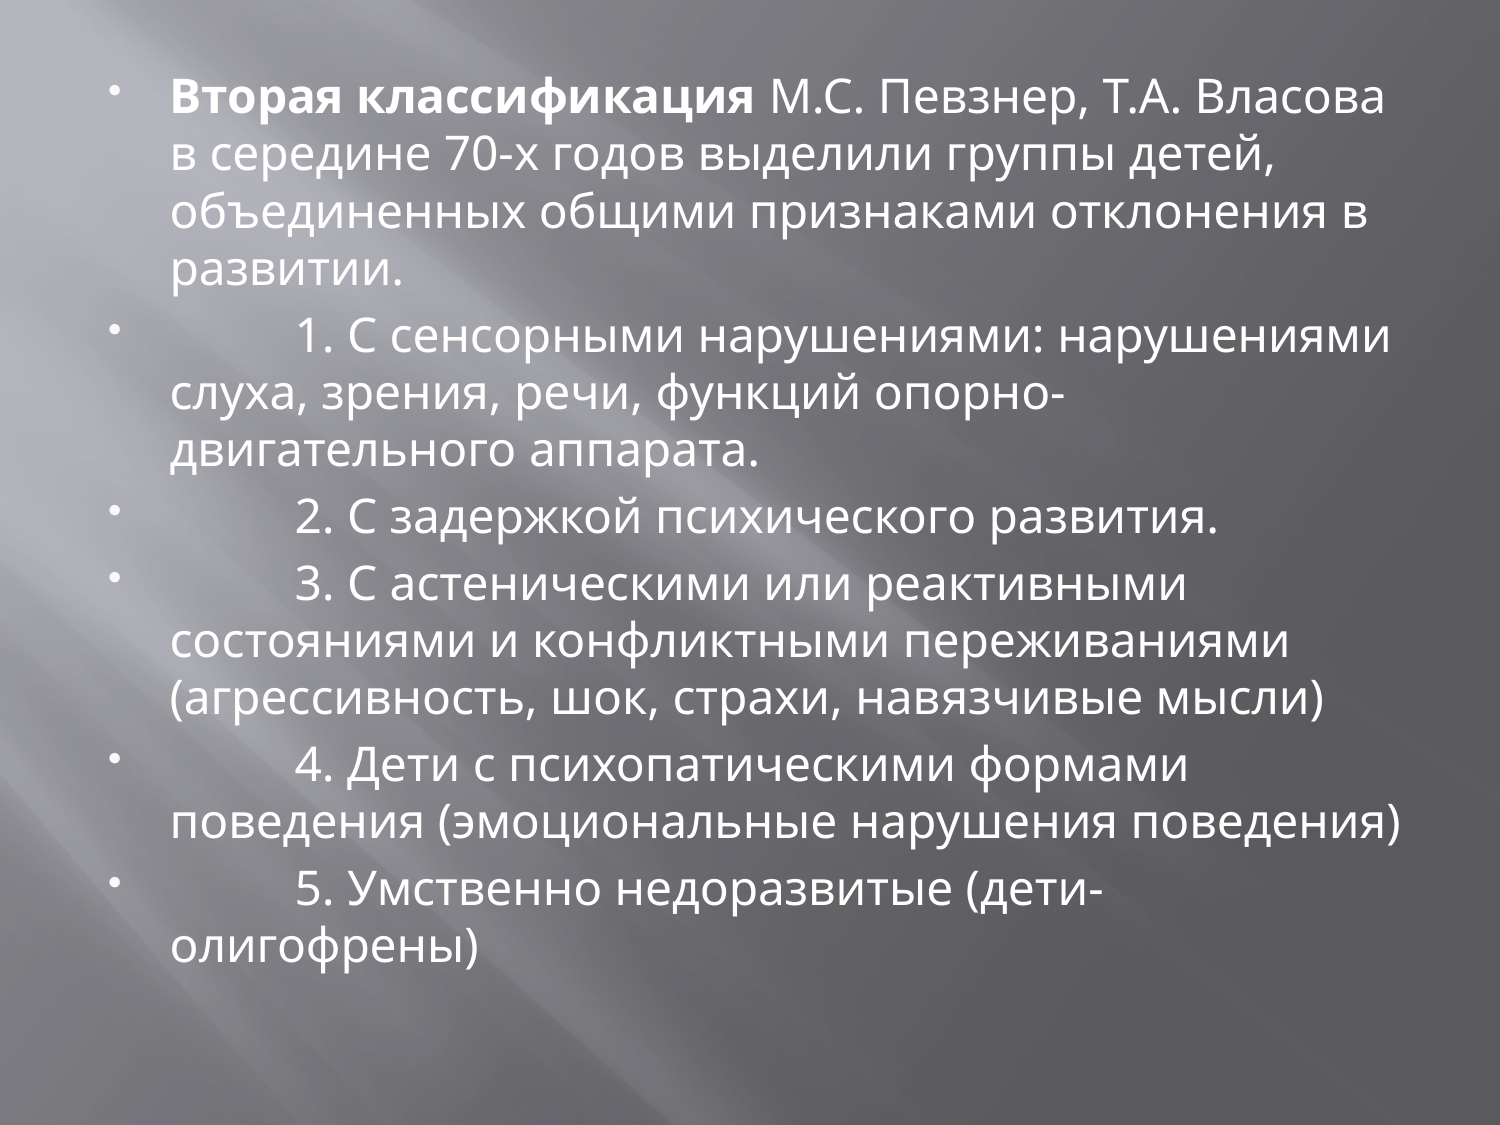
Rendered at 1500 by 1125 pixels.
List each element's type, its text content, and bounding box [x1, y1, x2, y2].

list Вторая классификация М.С. Певзнер, Т.А. Власова в середине 70-х годов выделили группы детей, объединенных общими признаками отклонения в развитии. 1. С сенсорными нарушениями: нарушениями слуха, зрения, речи, функций опорно-двигательного аппарата. 2. С задержкой психического развития. 3. С астеническими или реактивными состояниями и конфликтными переживаниями (агрессивность, шок, страхи, навязчивые мысли) 4. Дети с психопатическими формами поведения (эмоциональные нарушения поведения) 5. Умственно недоразвитые (дети-олигофрены) [75, 58, 1425, 1035]
